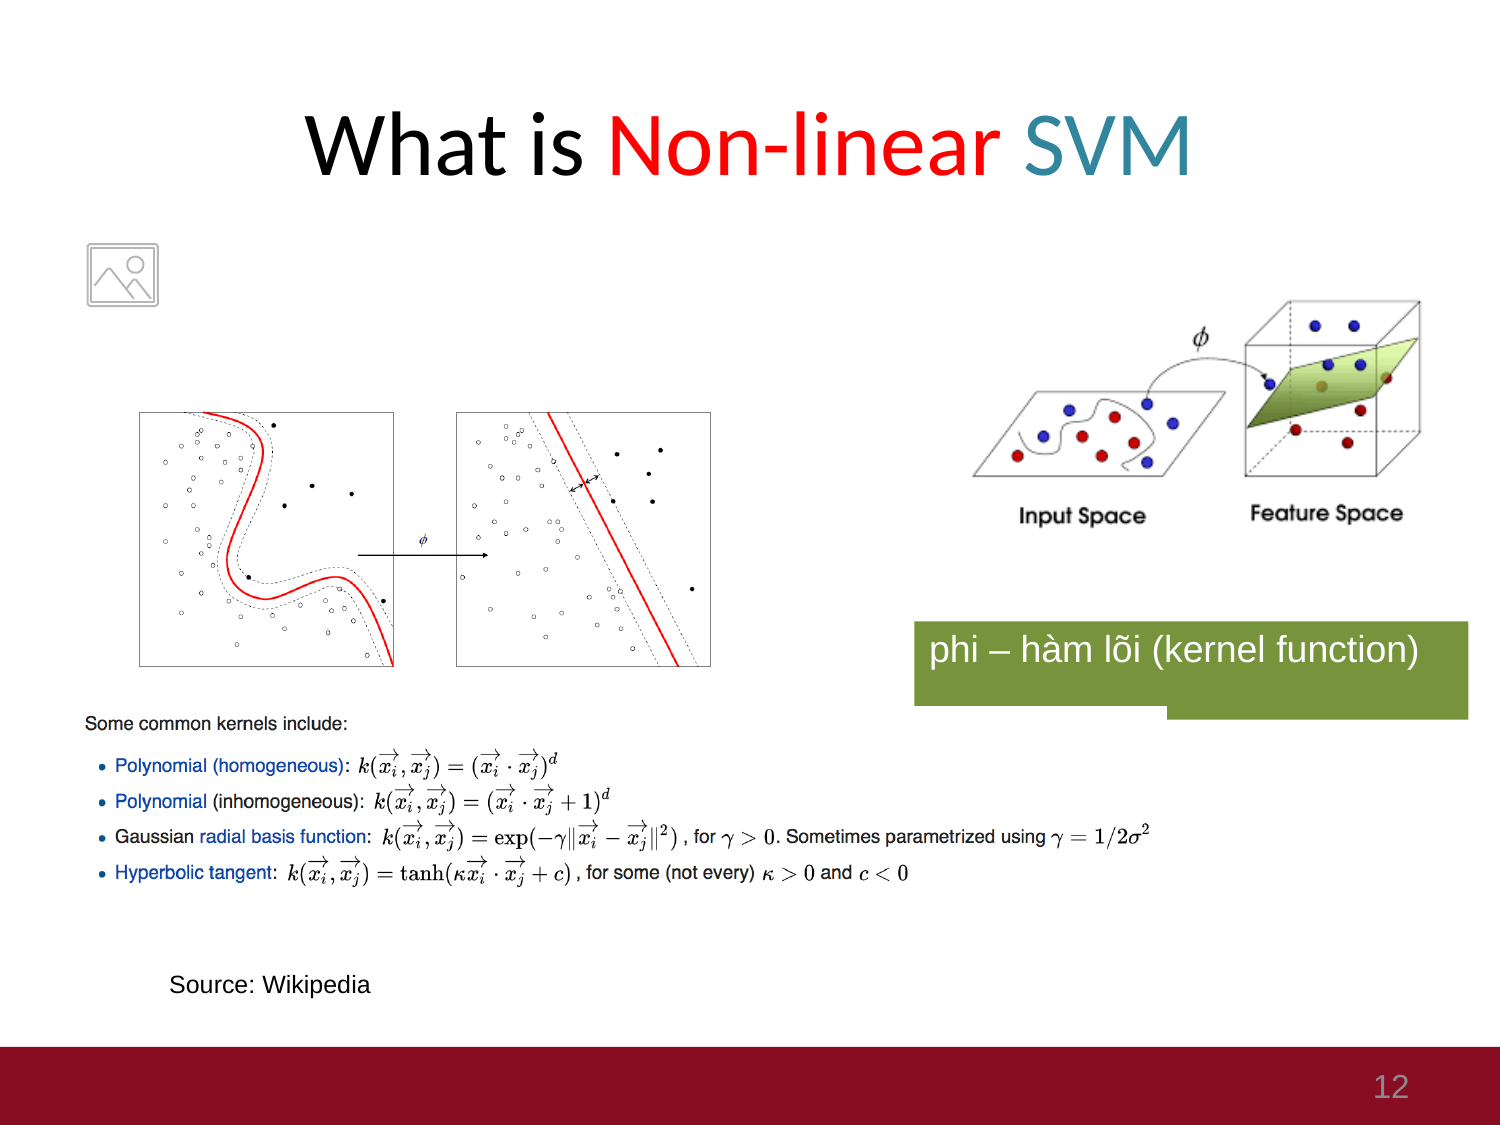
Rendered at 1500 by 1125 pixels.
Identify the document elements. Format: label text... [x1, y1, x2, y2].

text_box Source: Wikipedia [154, 964, 387, 1007]
slide_number 12 [1074, 1057, 1425, 1118]
title What is Non-linear SVM [75, 45, 1425, 233]
picture [137, 408, 713, 669]
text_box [87, 243, 159, 307]
picture [74, 706, 1167, 894]
text_box phi – hàm lõi (kernel function) [914, 621, 1469, 720]
picture [959, 281, 1438, 550]
